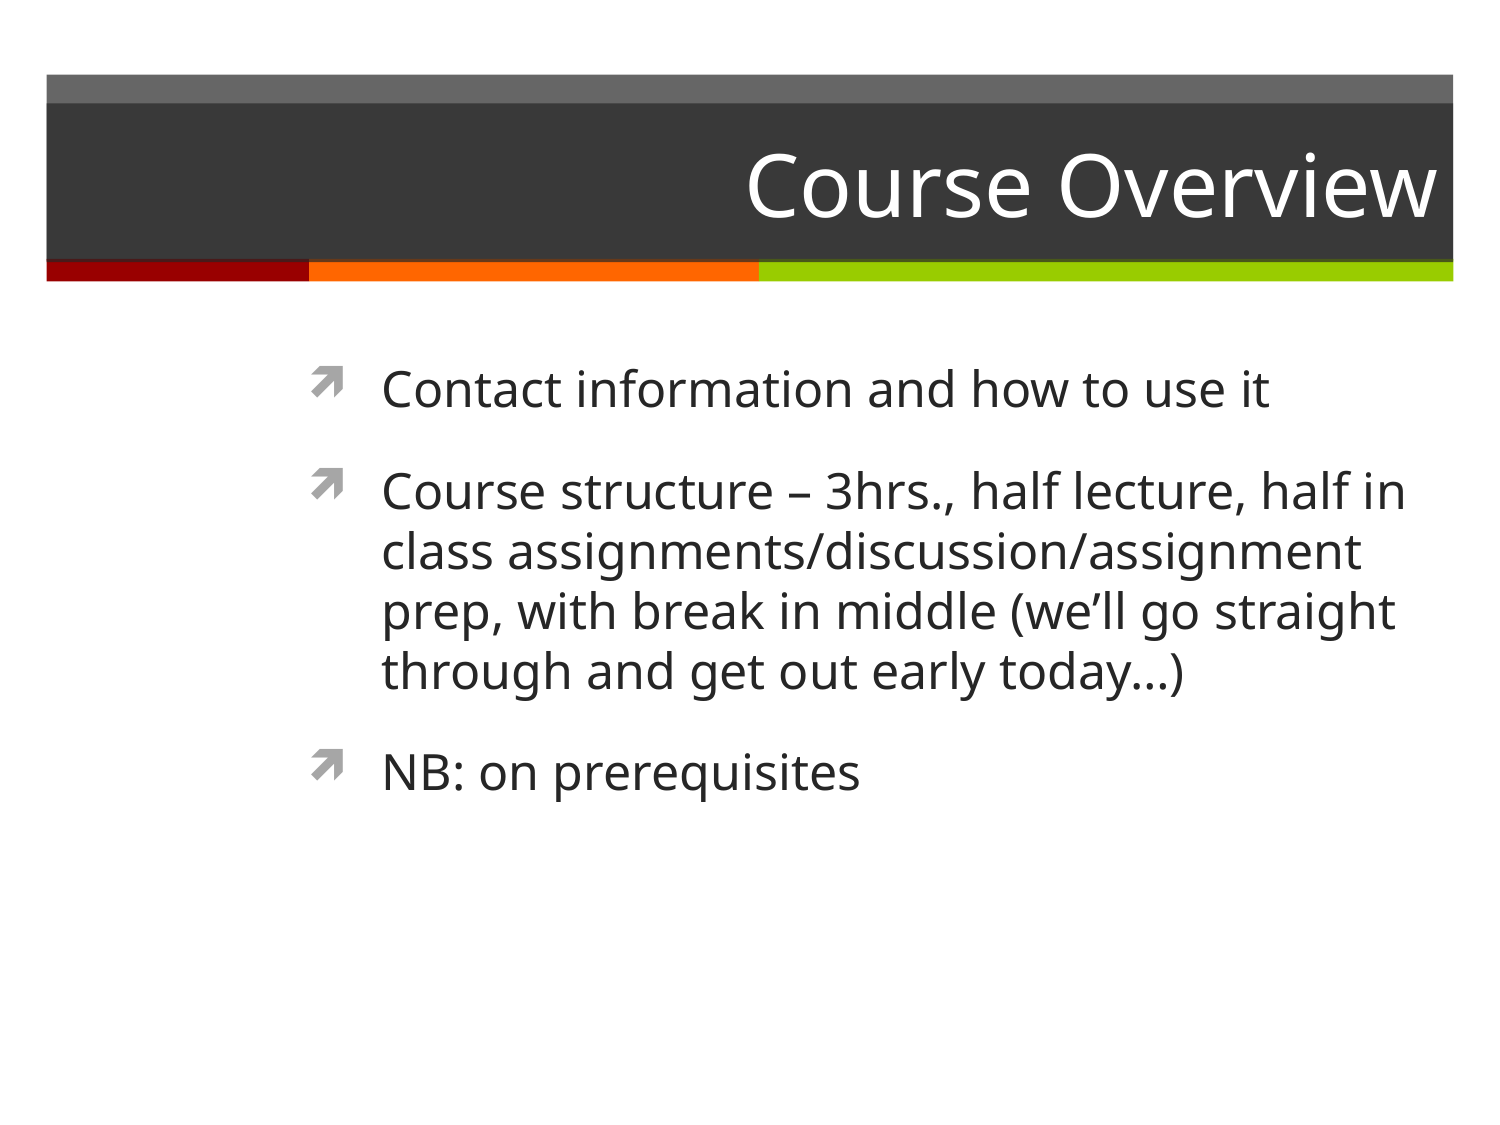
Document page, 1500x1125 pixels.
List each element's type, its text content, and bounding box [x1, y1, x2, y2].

title Course Overview [46, 103, 1454, 263]
list Contact information and how to use it Course structure – 3hrs., half lecture, half in class assignments/discussion/assignment prep, with break in middle (we’ll go straight through and get out early today…) NB: on prerequisites [292, 350, 1454, 1005]
